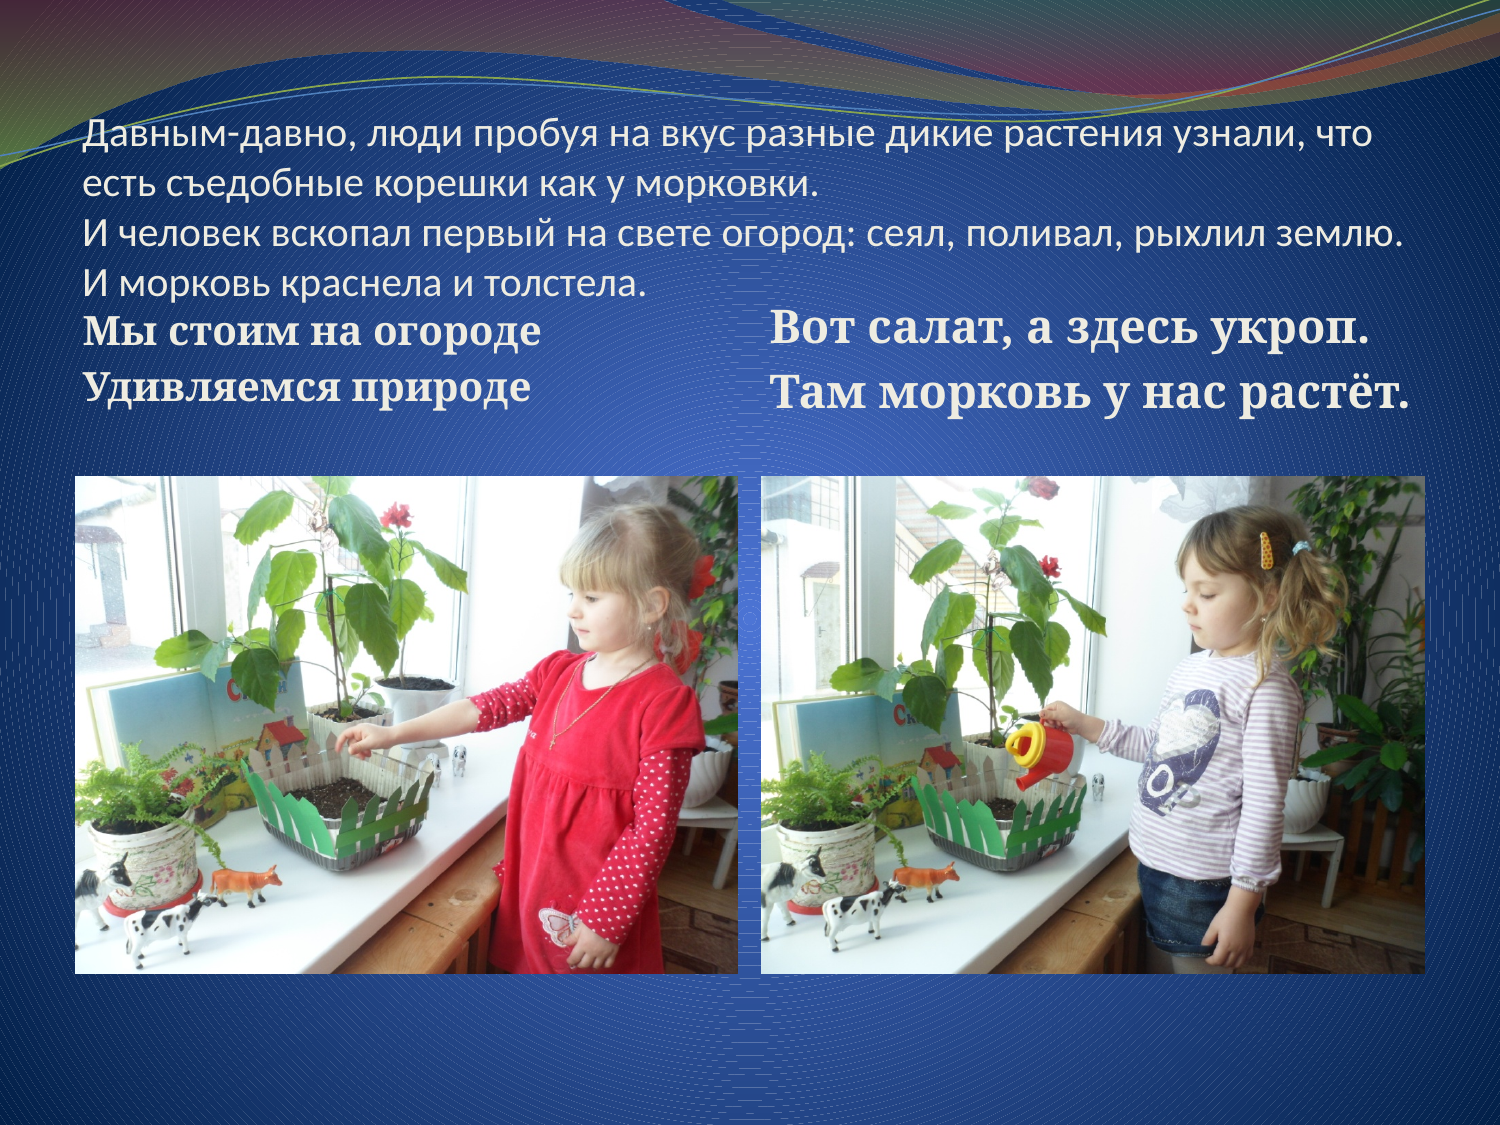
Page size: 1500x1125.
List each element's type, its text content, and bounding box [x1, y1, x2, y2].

title Давным-давно, люди пробуя на вкус разные дикие растения узнали, что есть съедобные корешки как у морковки. И человек вскопал первый на свете огород: сеял, поливал, рыхлил землю. И морковь краснела и толстела. [82, 58, 1432, 305]
list Вот салат, а здесь укроп. Там морковь у нас растёт. [761, 292, 1425, 422]
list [74, 476, 738, 974]
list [761, 476, 1426, 974]
list Мы стоим на огороде Удивляемся природе [75, 304, 738, 411]
